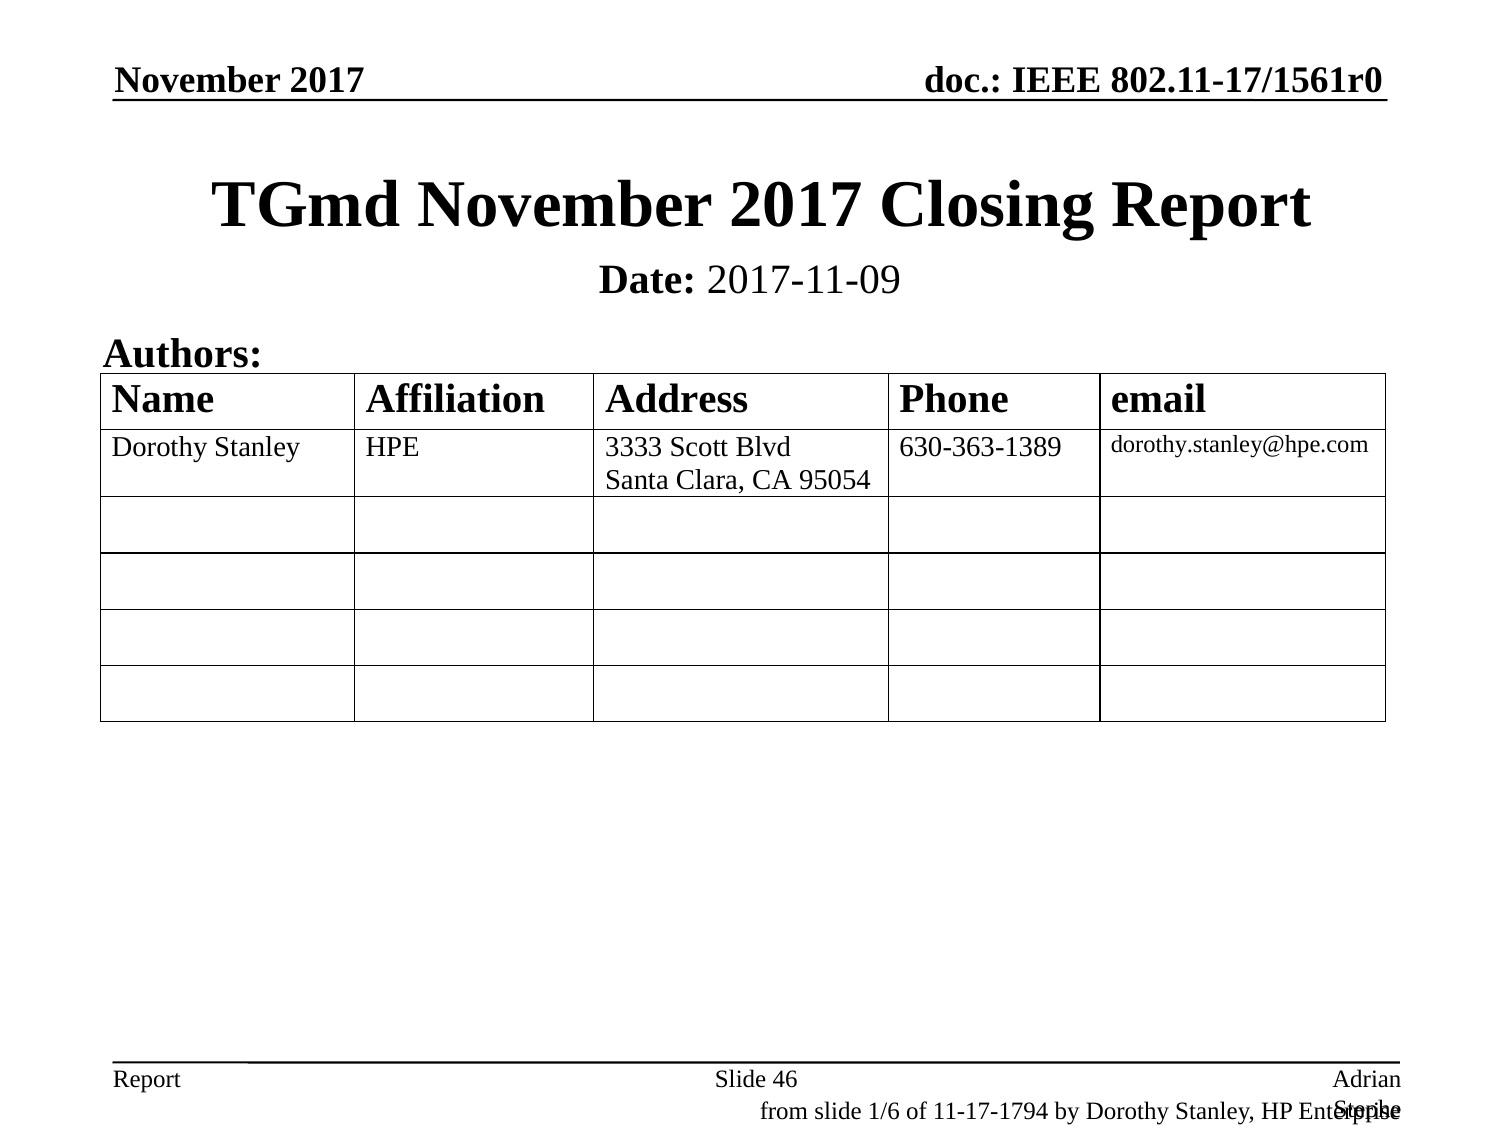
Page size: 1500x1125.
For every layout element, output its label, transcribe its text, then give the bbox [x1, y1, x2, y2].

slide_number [114, 54, 374, 101]
title TGmd November 2017 Closing Report [112, 112, 1413, 288]
slide_number Slide 46 [711, 1061, 801, 1093]
footer Adrian Stephens, Intel Corporation [1324, 1061, 1402, 1087]
list Date: 2017-11-09 [112, 249, 1388, 313]
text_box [85, 372, 1415, 784]
text_box from slide 1/6 of 11-17-1794 by Dorothy Stanley, HP Enterprise [343, 1087, 1417, 1125]
text_box Authors: [87, 318, 325, 371]
